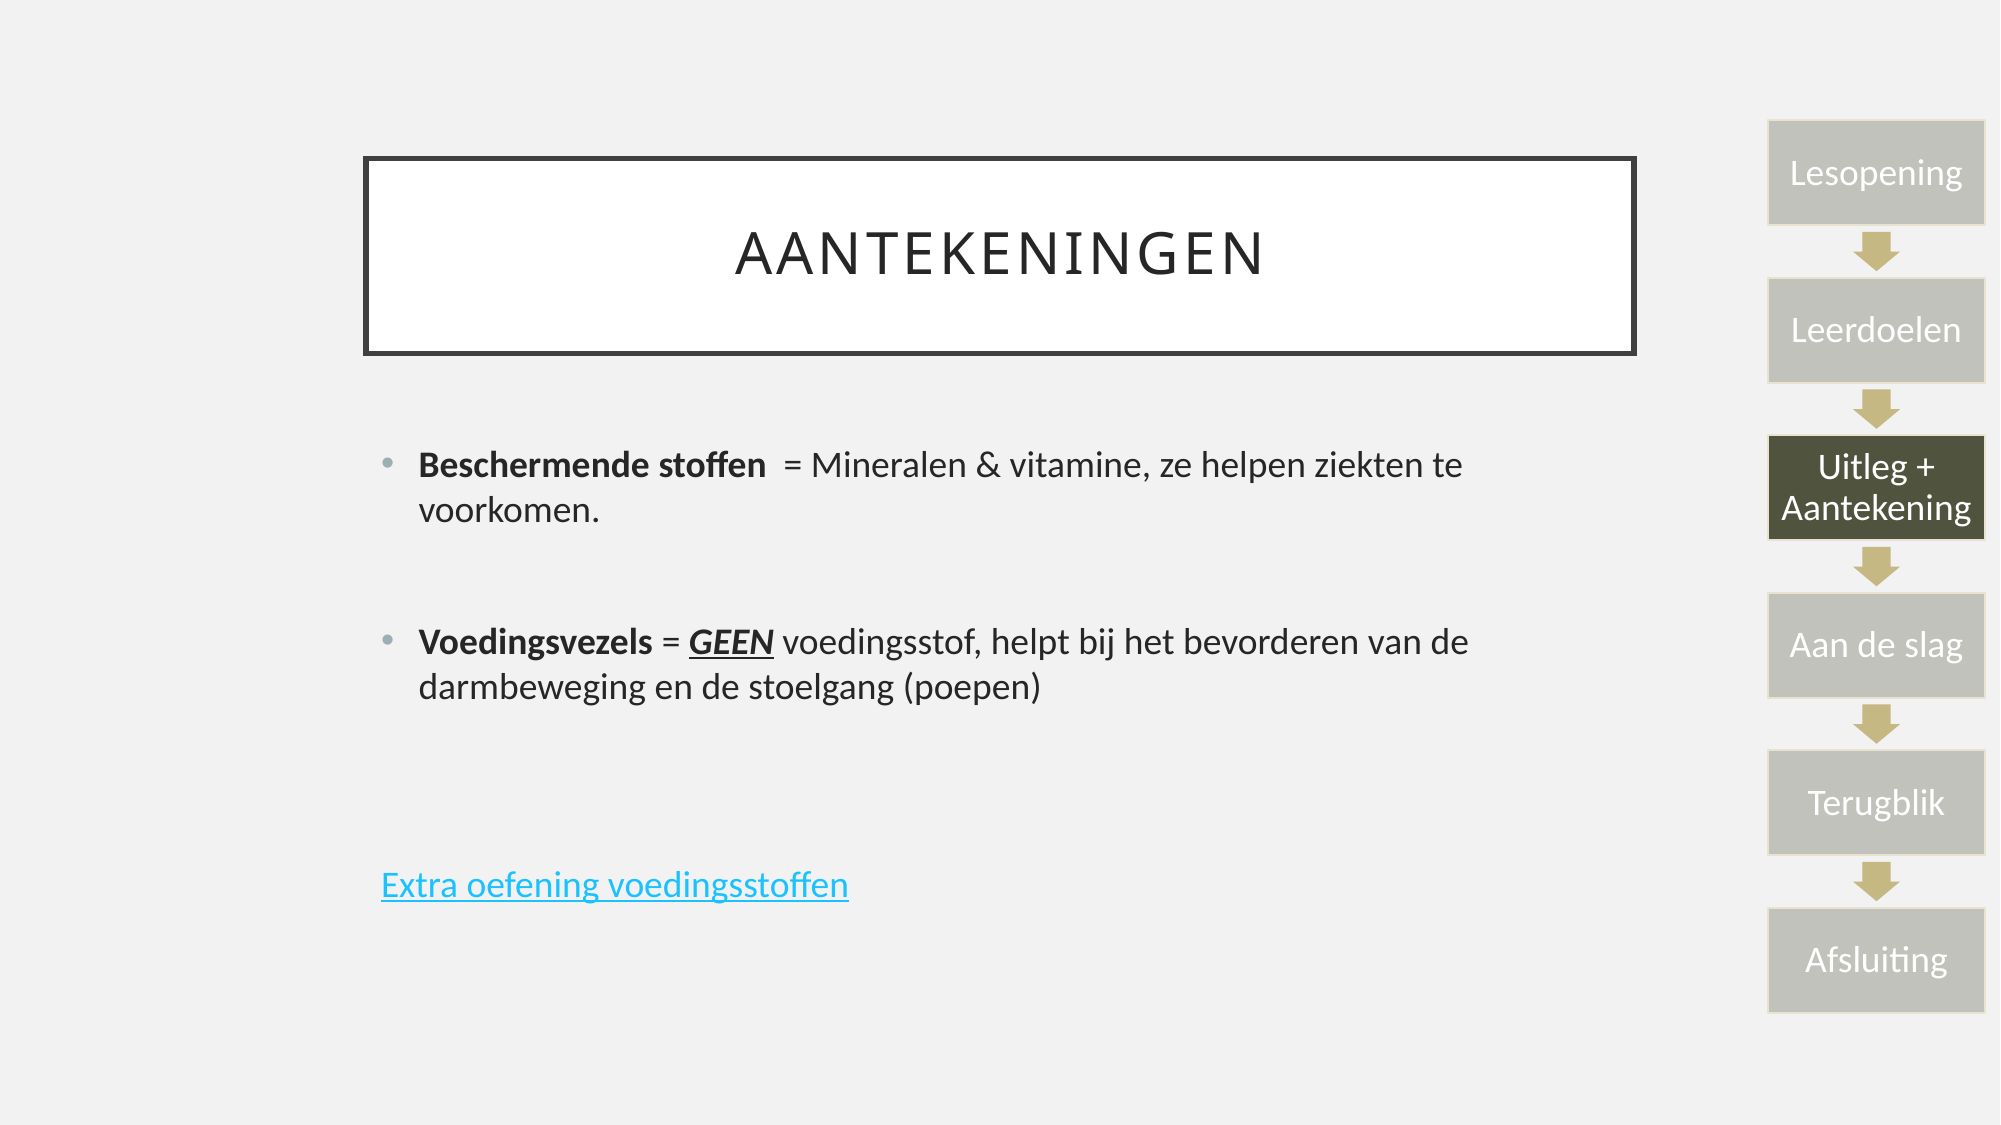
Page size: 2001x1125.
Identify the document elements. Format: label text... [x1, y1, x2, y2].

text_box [1753, 119, 2000, 1014]
list Beschermende stoffen = Mineralen & vitamine, ze helpen ziekten te voorkomen. Voedingsvezels = GEEN voedingsstof, helpt bij het bevorderen van de darmbeweging en de stoelgang (poepen) Extra oefening voedingsstoffen [366, 432, 1634, 942]
title aantekeningen [363, 156, 1637, 356]
